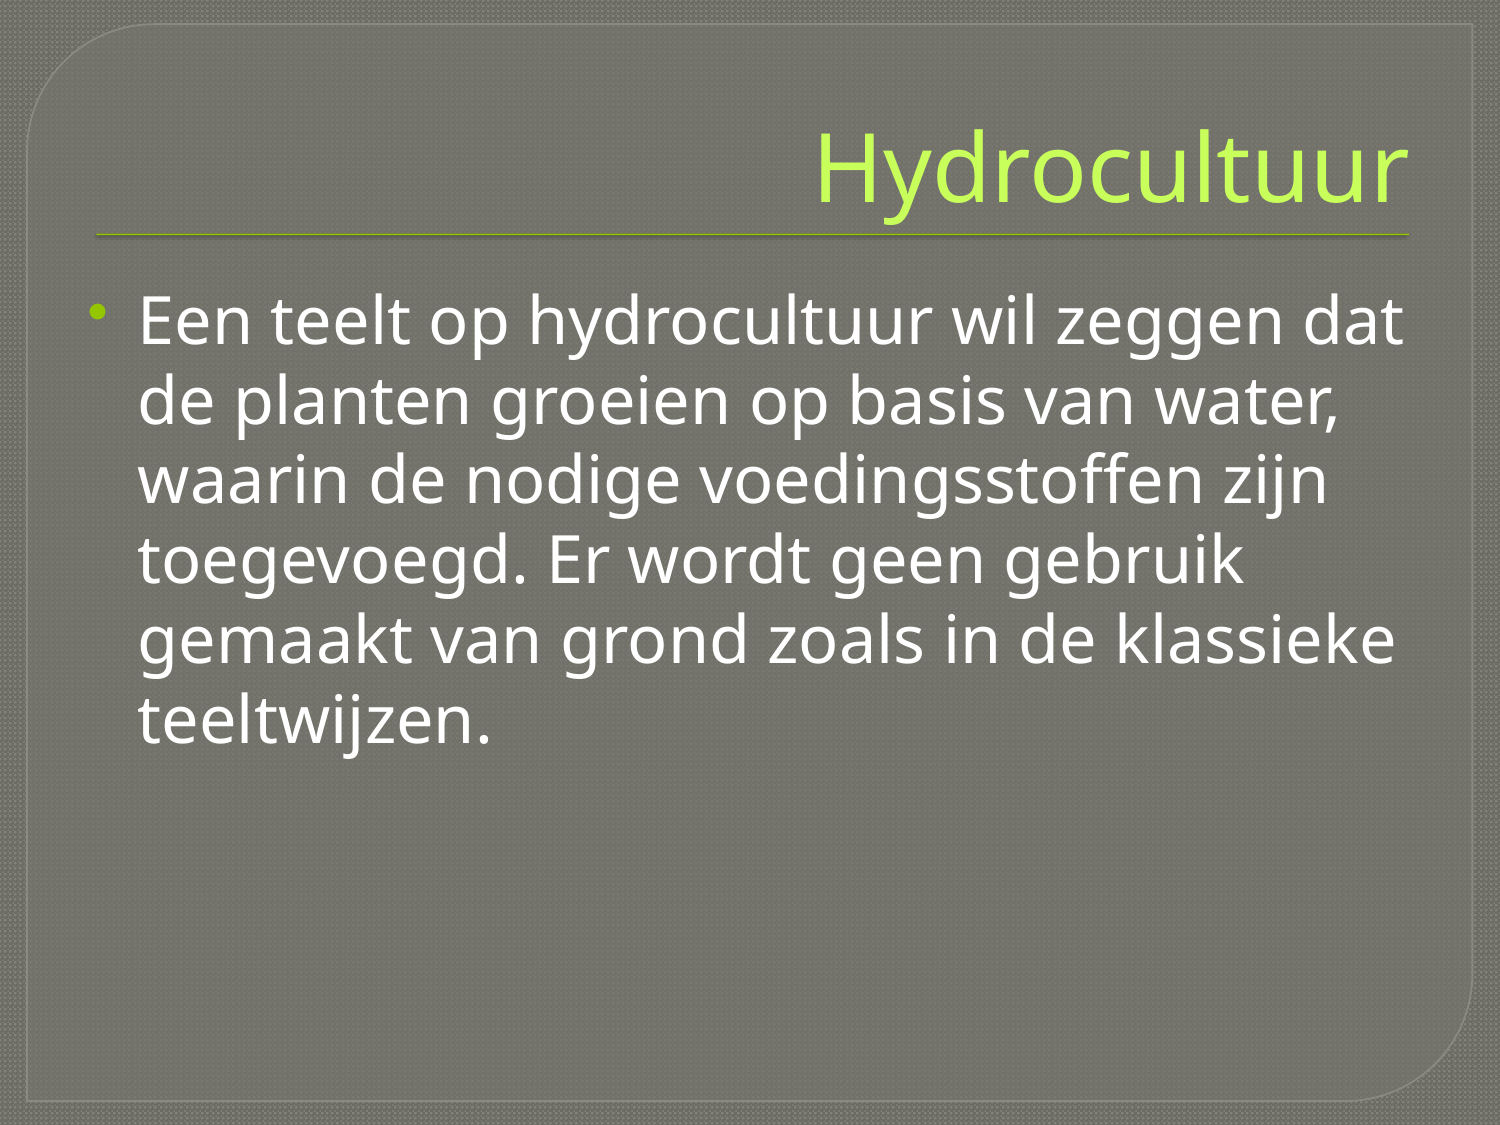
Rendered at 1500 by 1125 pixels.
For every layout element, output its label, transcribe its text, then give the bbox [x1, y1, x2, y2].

list Een teelt op hydrocultuur wil zeggen dat de planten groeien op basis van water, waarin de nodige voedingsstoffen zijn toegevoegd. Er wordt geen gebruik gemaakt van grond zoals in de klassieke teeltwijzen. [75, 270, 1425, 1013]
title Hydrocultuur [75, 41, 1425, 230]
